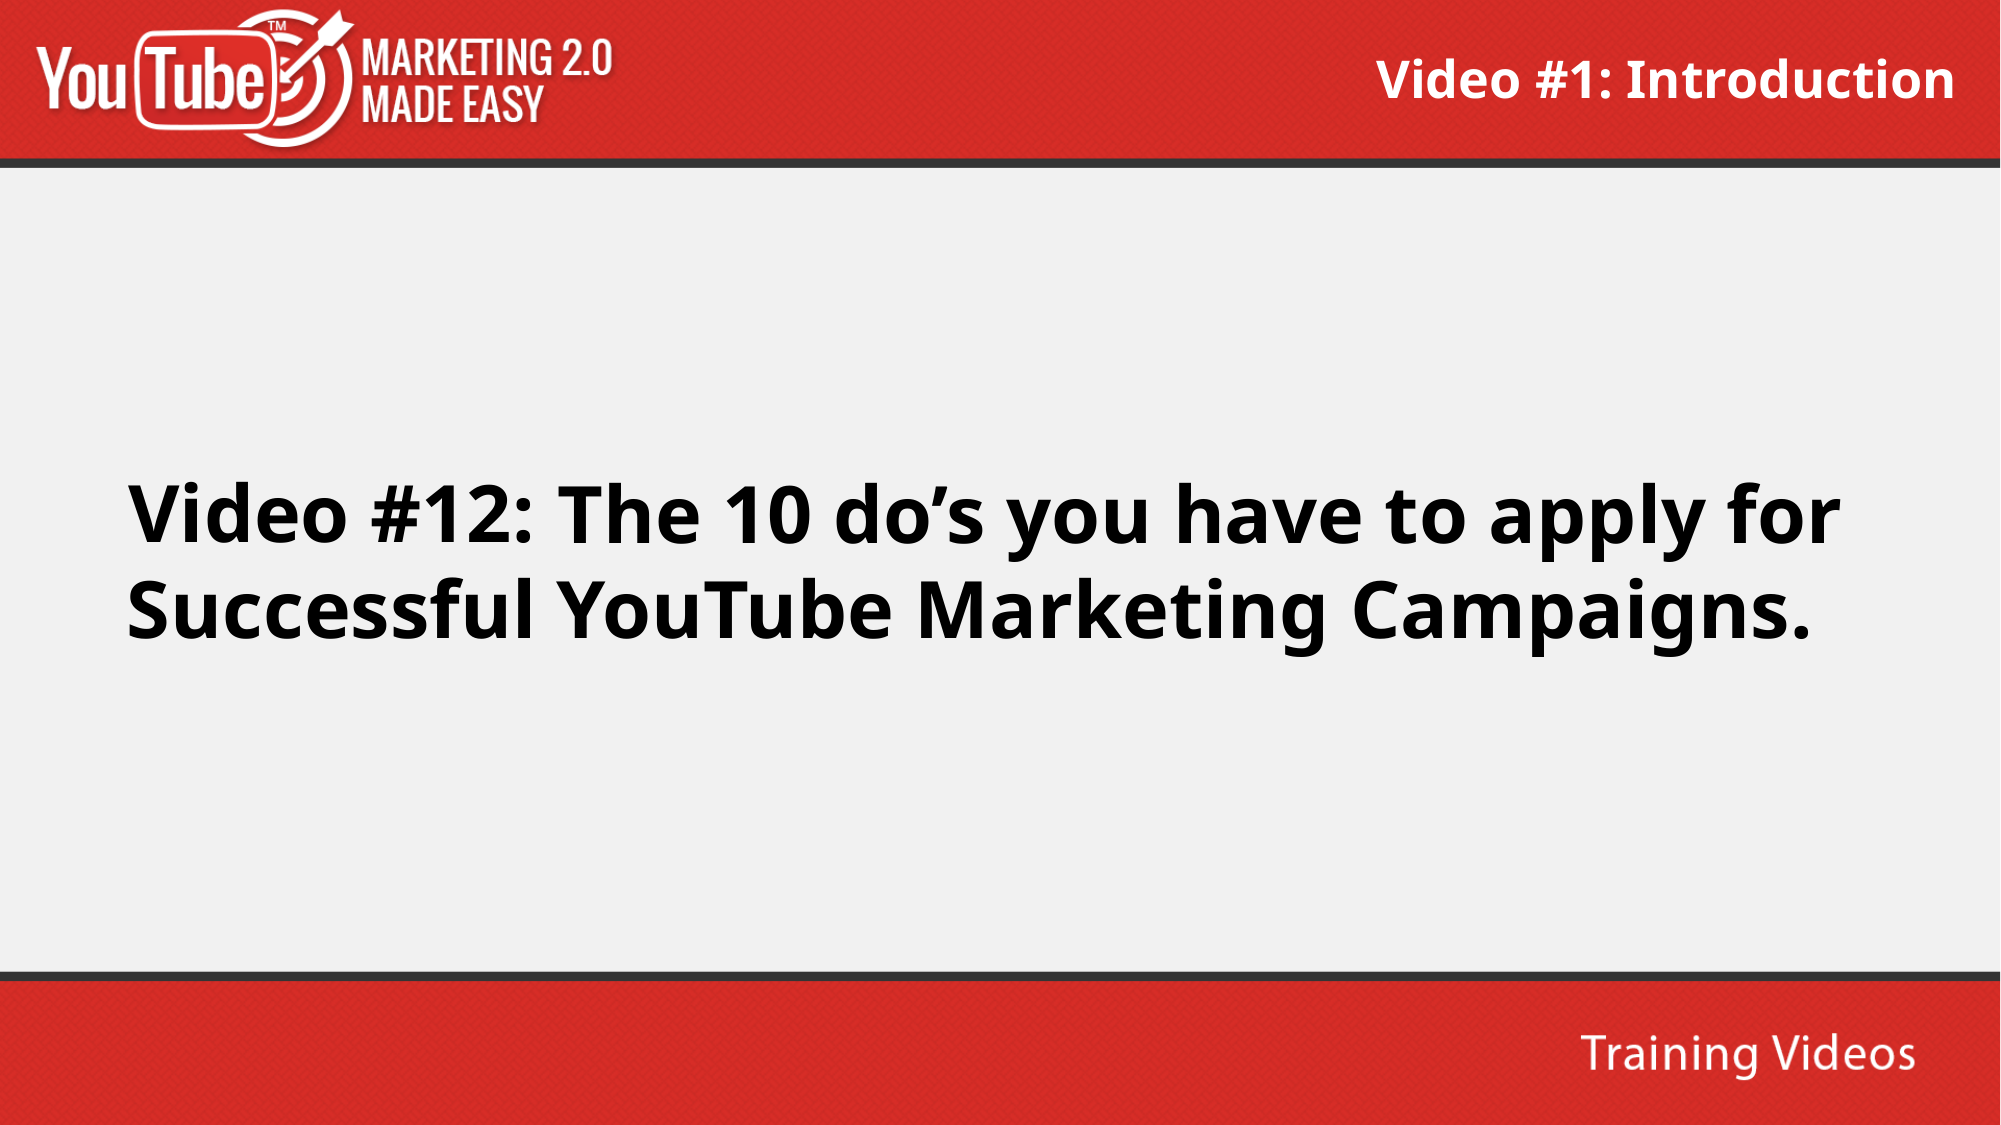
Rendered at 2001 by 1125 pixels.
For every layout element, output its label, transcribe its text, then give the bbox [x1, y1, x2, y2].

picture [0, 0, 2001, 1125]
text_box The 10 do’s you have to apply for Successful YouTube Marketing Campaigns. [112, 456, 1966, 662]
text_box Video #1: Introduction [1223, 39, 1972, 117]
